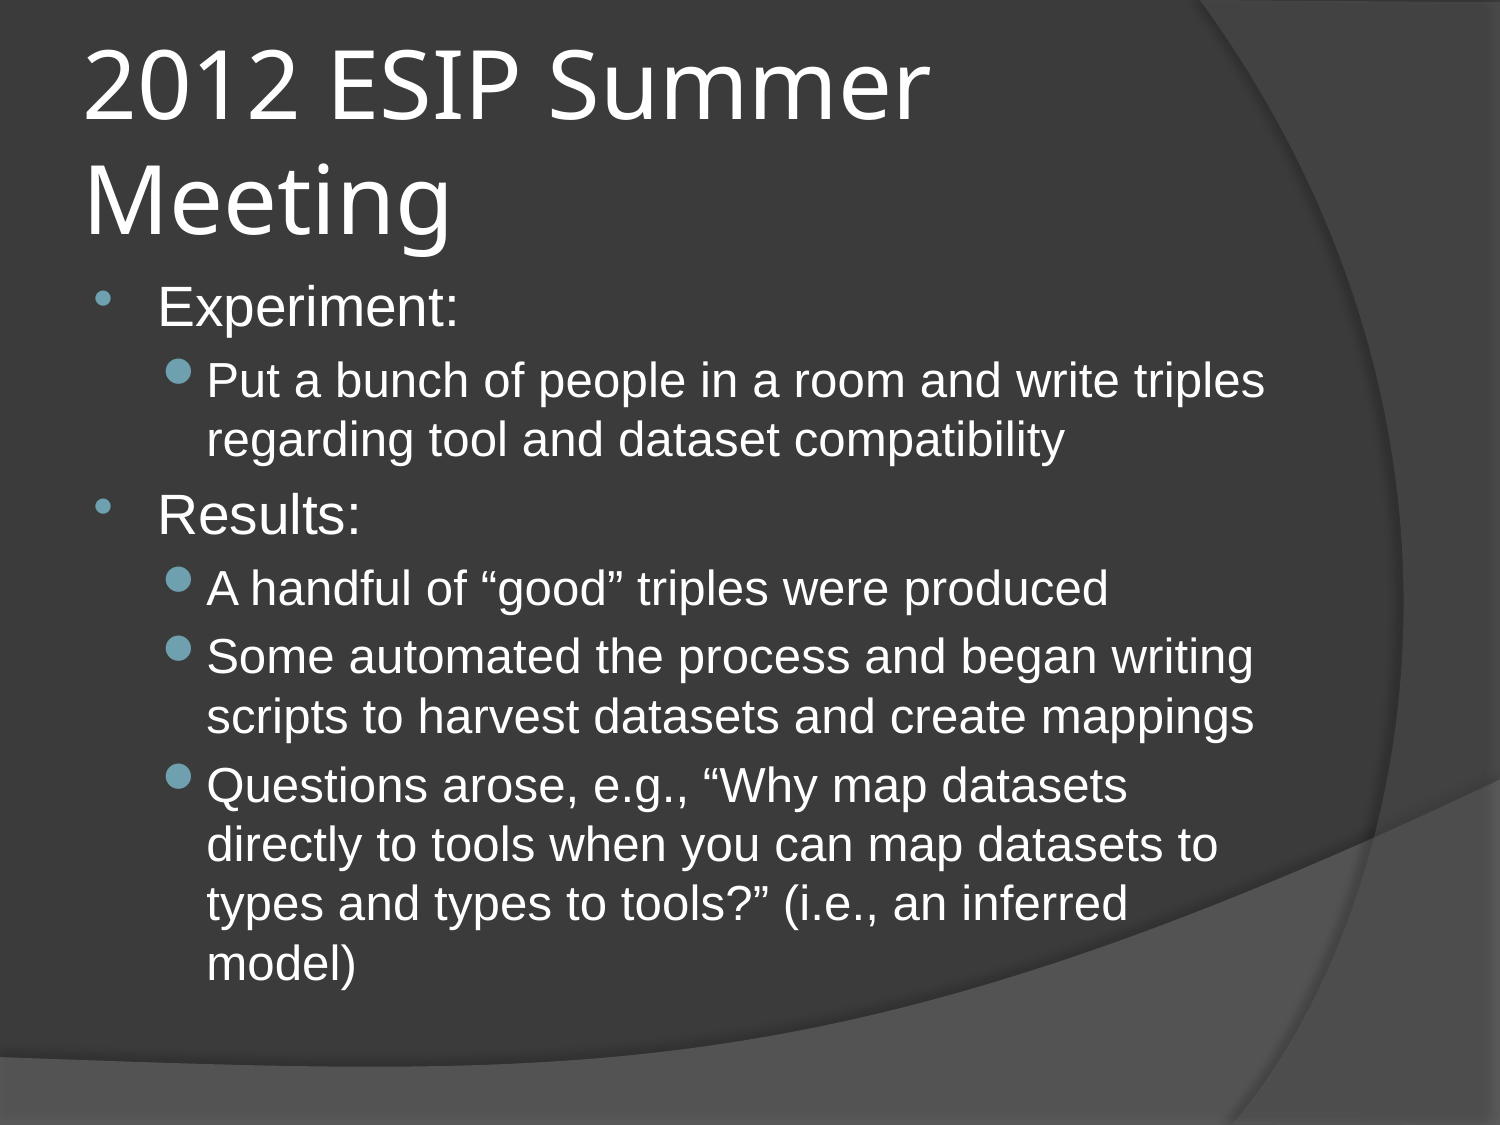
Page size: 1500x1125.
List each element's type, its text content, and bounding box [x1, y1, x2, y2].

title 2012 ESIP Summer Meeting [75, 45, 1300, 233]
list Experiment: Put a bunch of people in a room and write triples regarding tool and dataset compatibility Results: A handful of “good” triples were produced Some automated the process and began writing scripts to harvest datasets and create mappings Questions arose, e.g., “Why map datasets directly to tools when you can map datasets to types and types to tools?” (i.e., an inferred model) [75, 262, 1300, 1005]
